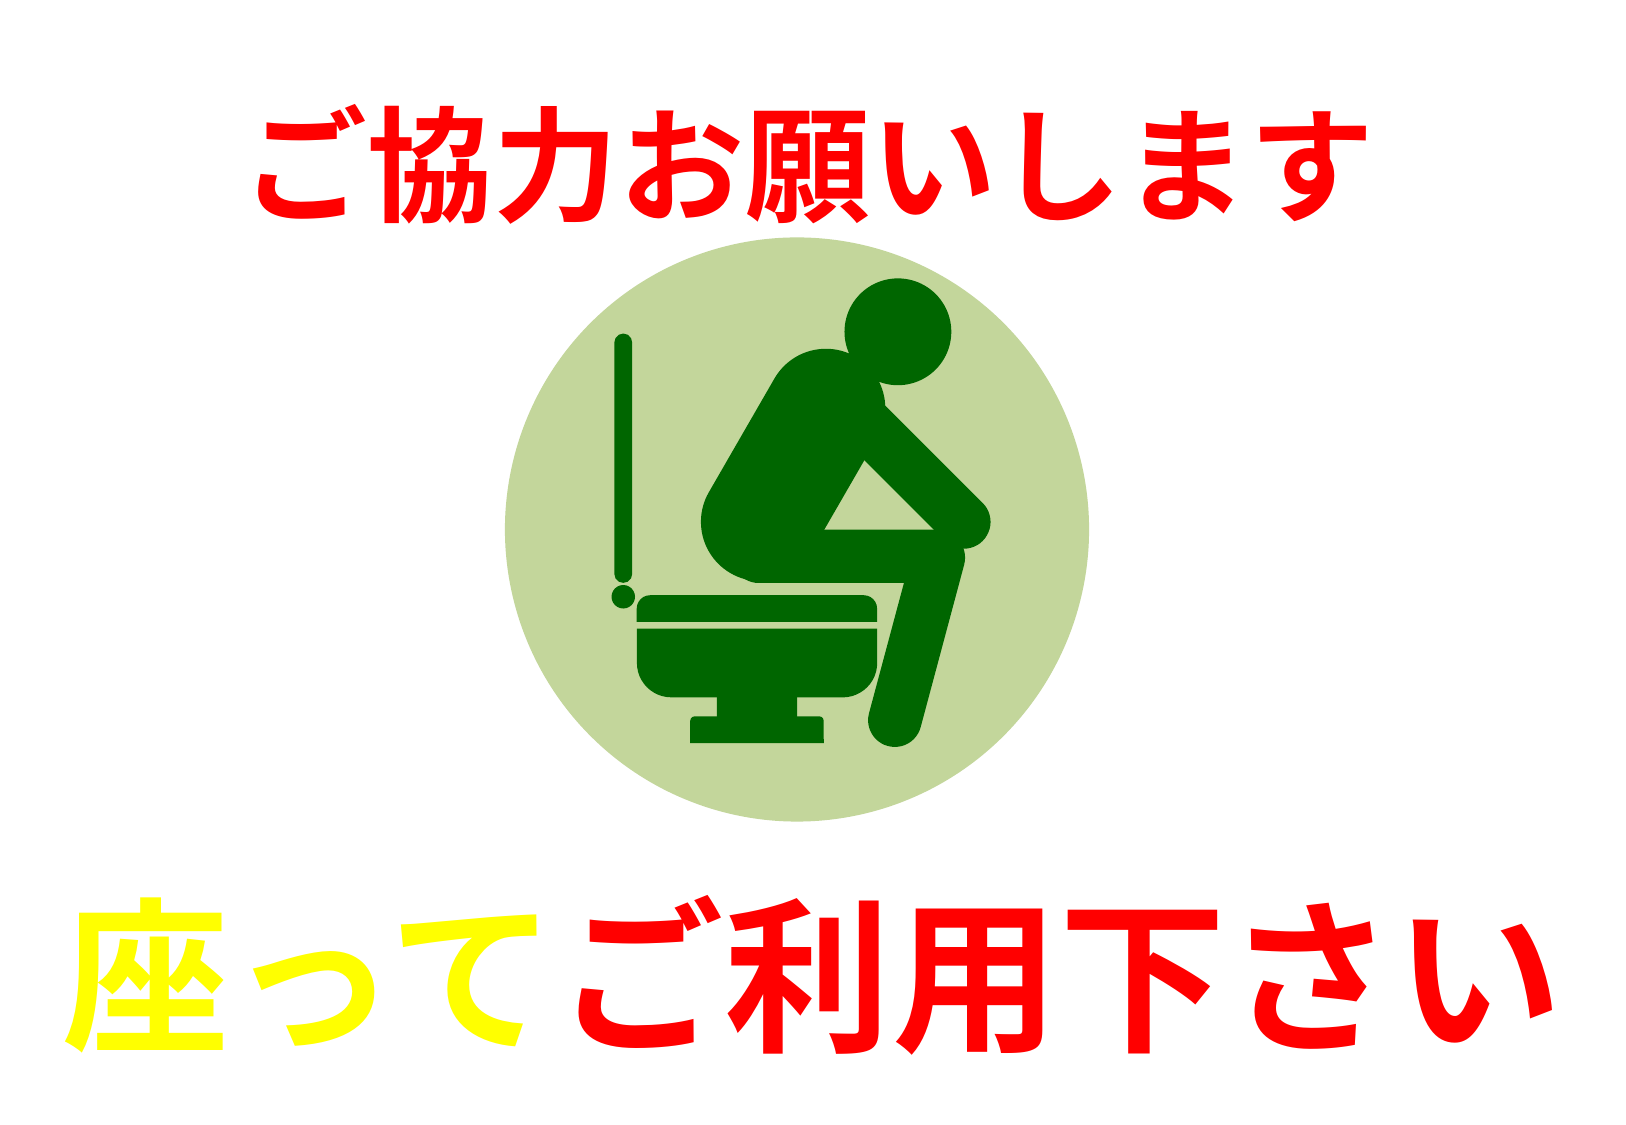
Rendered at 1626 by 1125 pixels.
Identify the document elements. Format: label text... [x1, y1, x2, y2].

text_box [504, 237, 1090, 822]
text_box 座ってご利用下さい [0, 865, 1625, 1081]
text_box ご協力お願いします [0, 80, 1625, 246]
